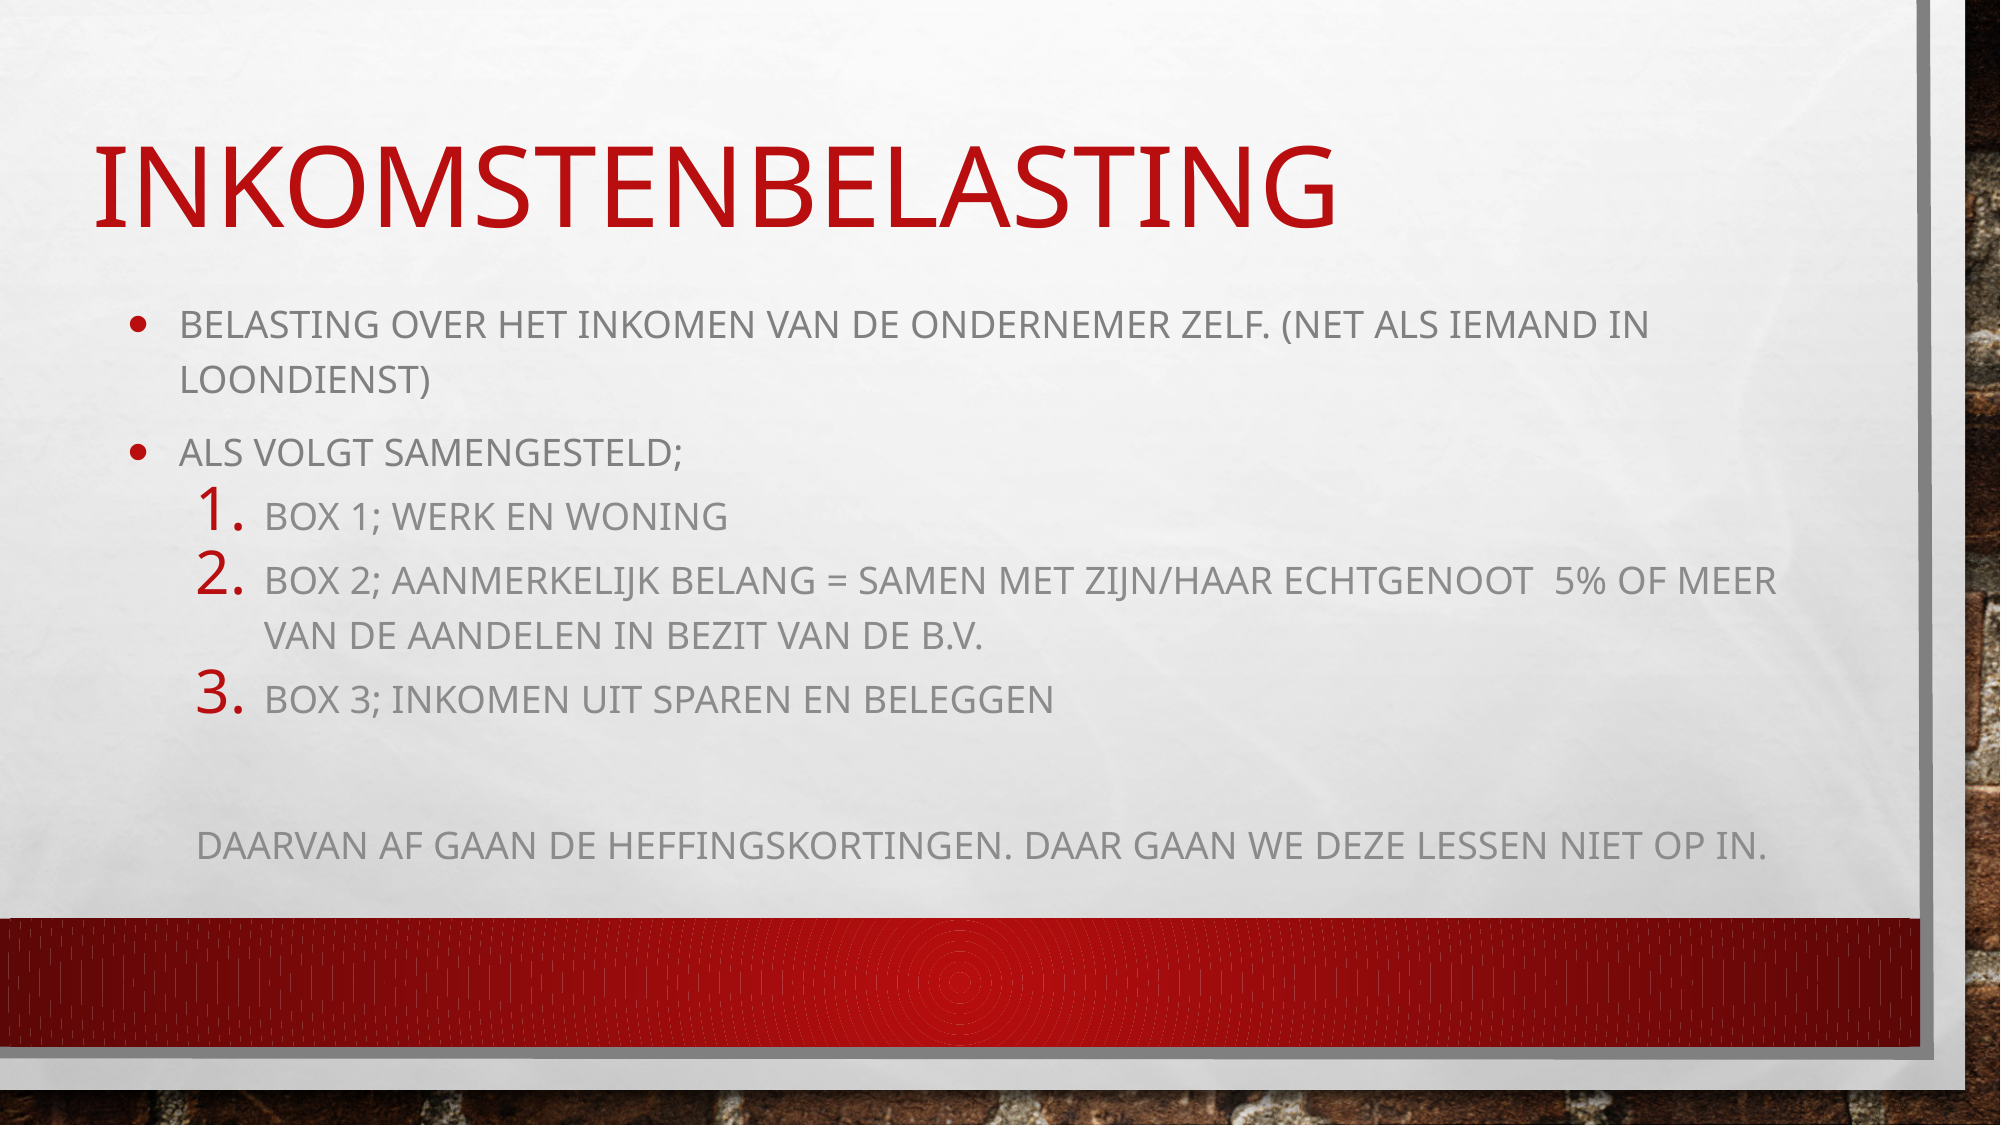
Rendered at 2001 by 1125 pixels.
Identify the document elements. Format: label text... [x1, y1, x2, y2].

list Belasting over het inkomen van de ondernemer zelf. (net als iemand in loondienst) Als volgt samengesteld; Box 1; Werk en woning Box 2; aanmerkelijk belang = samen met zijn/haar echtgenoot 5% of meer van de aandelen in bezit van de b.v. Box 3; inkomen uit sparen en beleggen Daarvan af gaan de heffingskortingen. Daar gaan we deze lessen niet op in. [112, 283, 1818, 883]
title INkomstenbelasting [77, 112, 1818, 260]
picture [0, 0, 2000, 1125]
